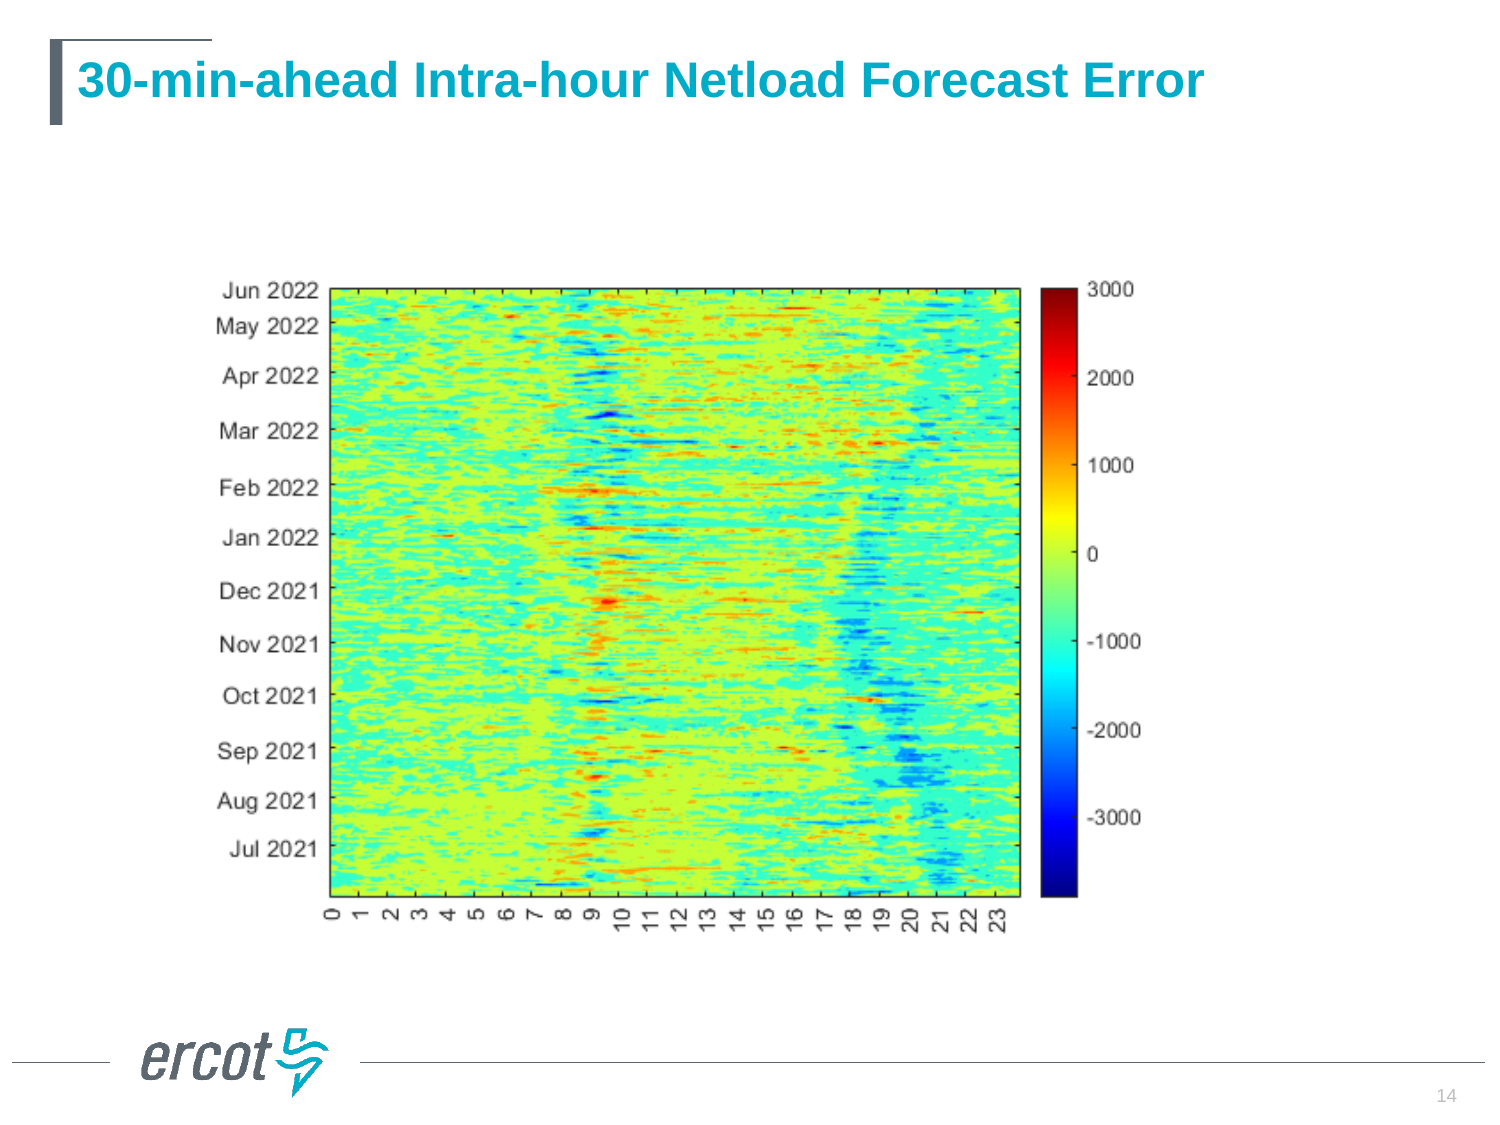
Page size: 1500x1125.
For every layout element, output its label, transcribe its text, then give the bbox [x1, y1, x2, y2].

picture [137, 1024, 332, 1100]
picture [214, 233, 1210, 981]
title 30-min-ahead Intra-hour Netload Forecast Error [62, 39, 1450, 125]
